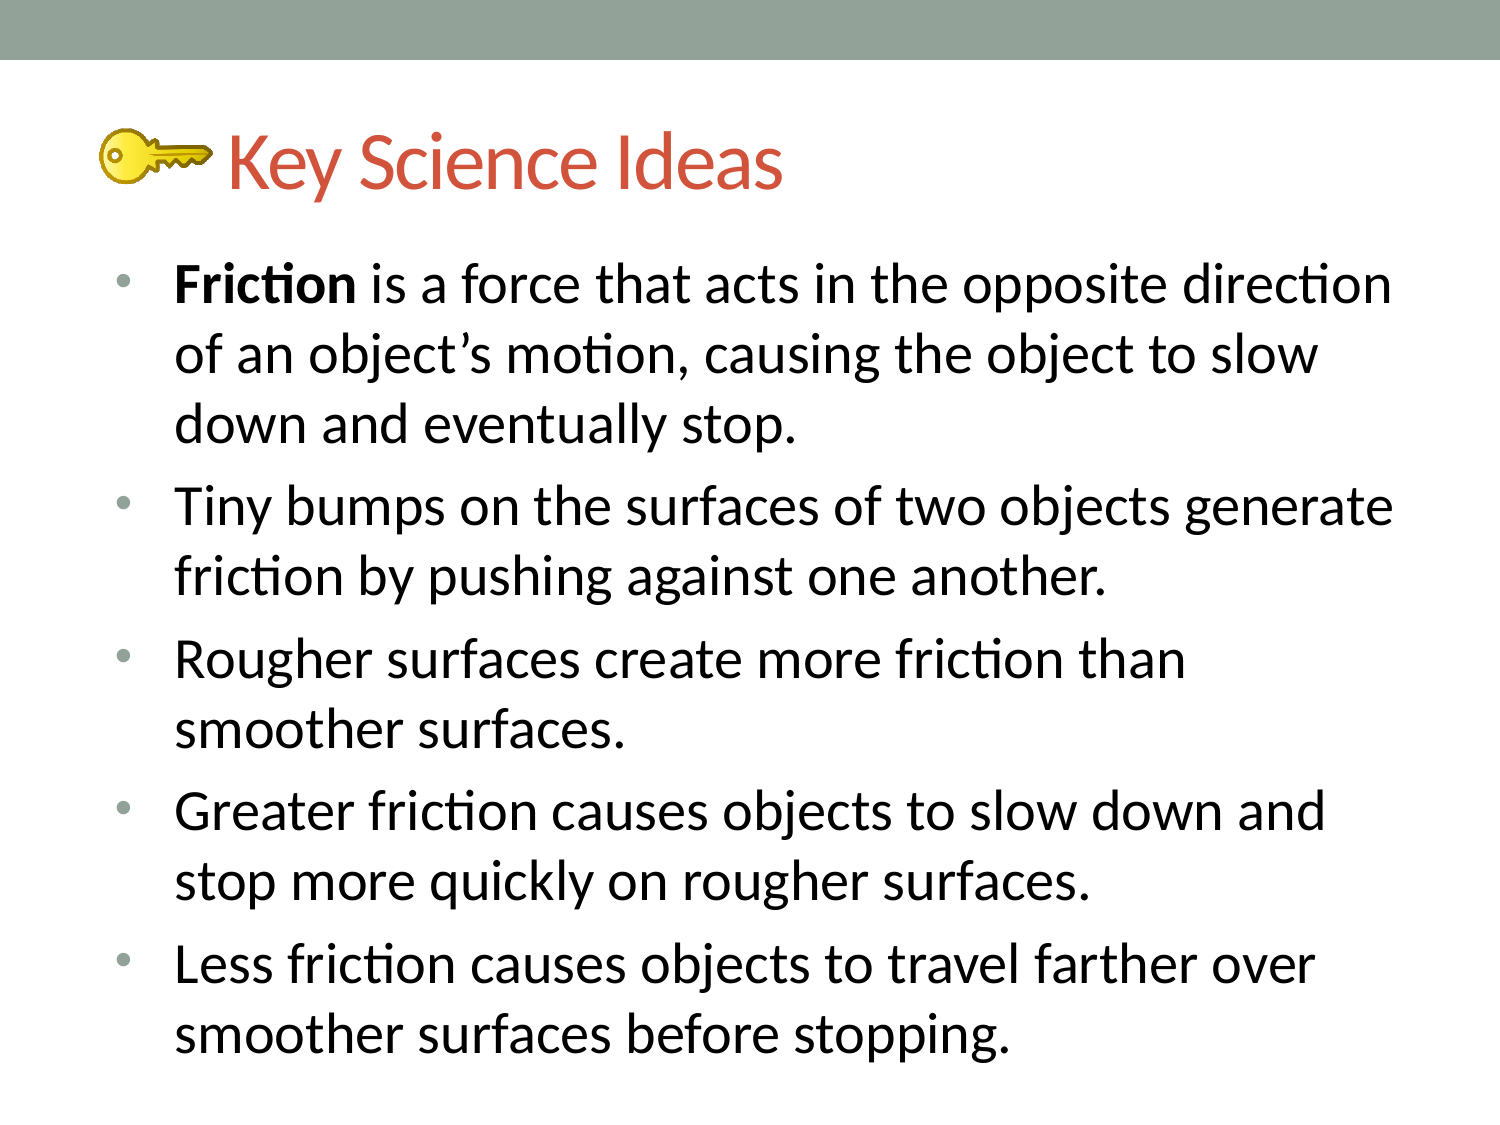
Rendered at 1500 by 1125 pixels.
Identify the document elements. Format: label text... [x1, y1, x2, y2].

title Key Science Ideas [99, 75, 1475, 238]
picture [99, 99, 213, 213]
list Friction is a force that acts in the opposite direction of an object’s motion, causing the object to slow down and eventually stop. Tiny bumps on the surfaces of two objects generate friction by pushing against one another. Rougher surfaces create more friction than smoother surfaces. Greater friction causes objects to slow down and stop more quickly on rougher surfaces. Less friction causes objects to travel farther over smoother surfaces before stopping. [99, 237, 1438, 1075]
